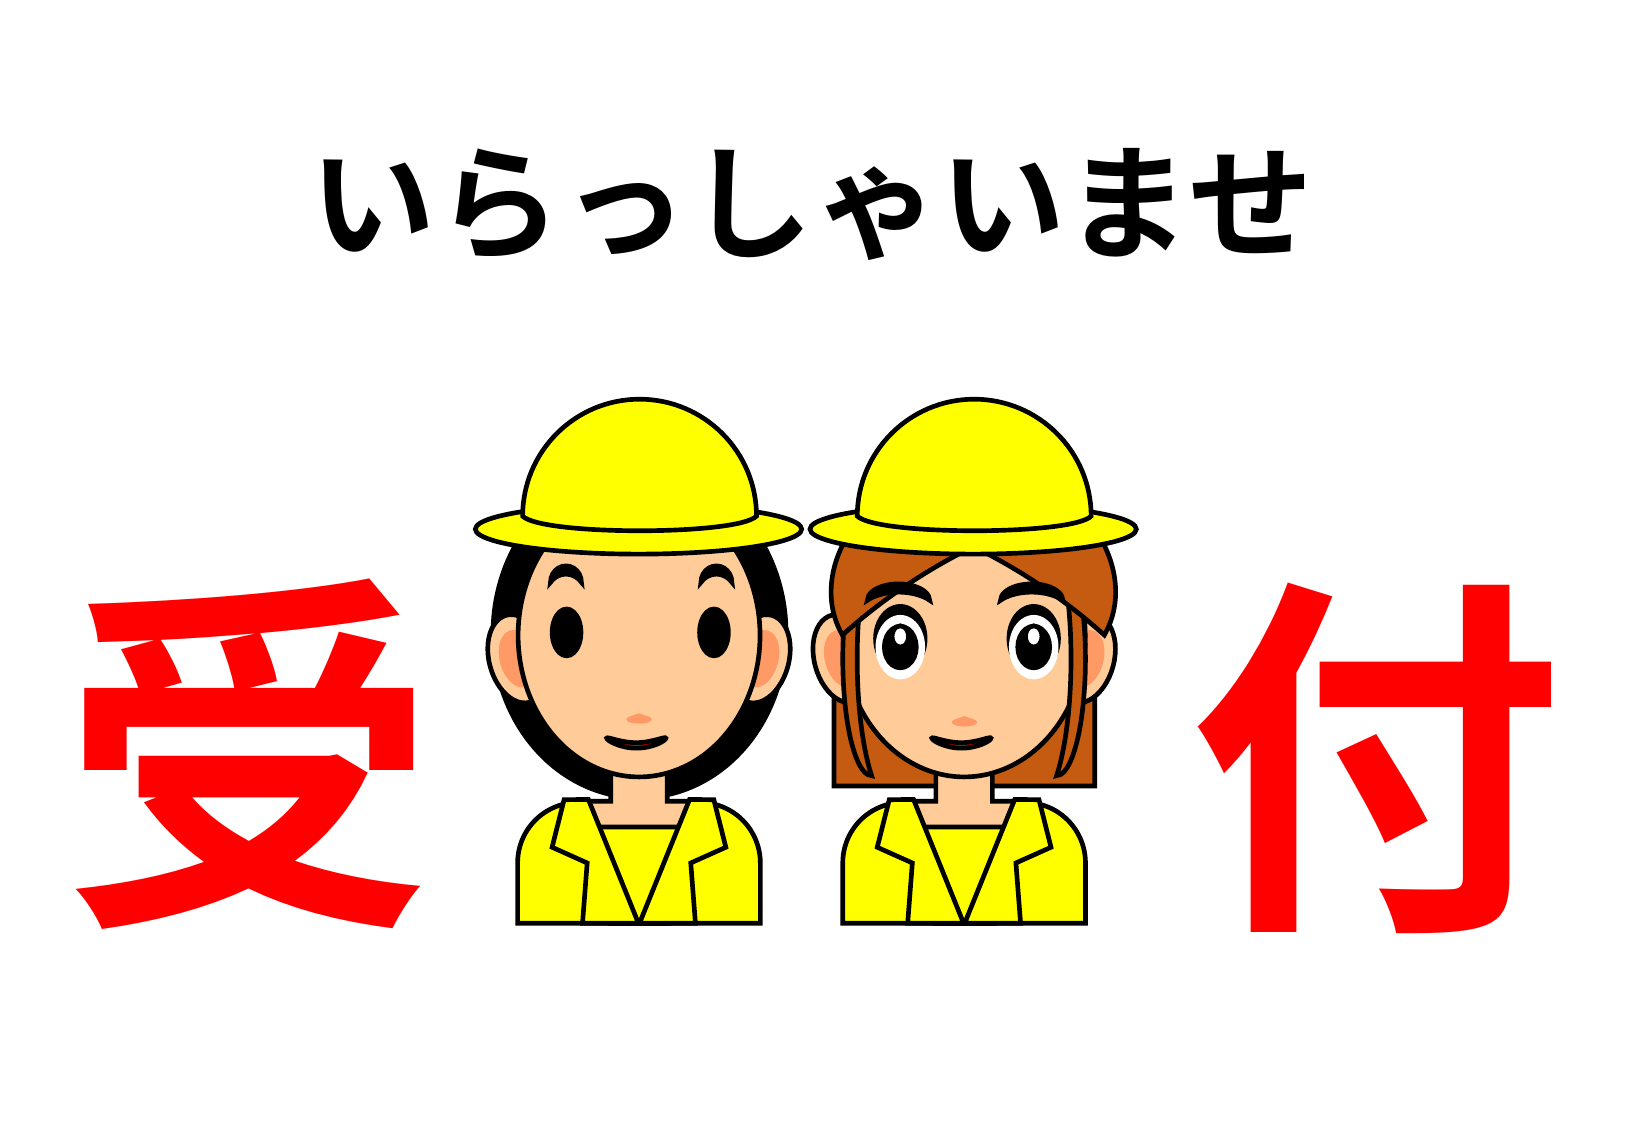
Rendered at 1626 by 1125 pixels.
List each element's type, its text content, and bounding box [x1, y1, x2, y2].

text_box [475, 398, 1146, 924]
text_box 受 付 [0, 517, 1625, 983]
text_box いらっしゃいませ [0, 117, 1625, 282]
